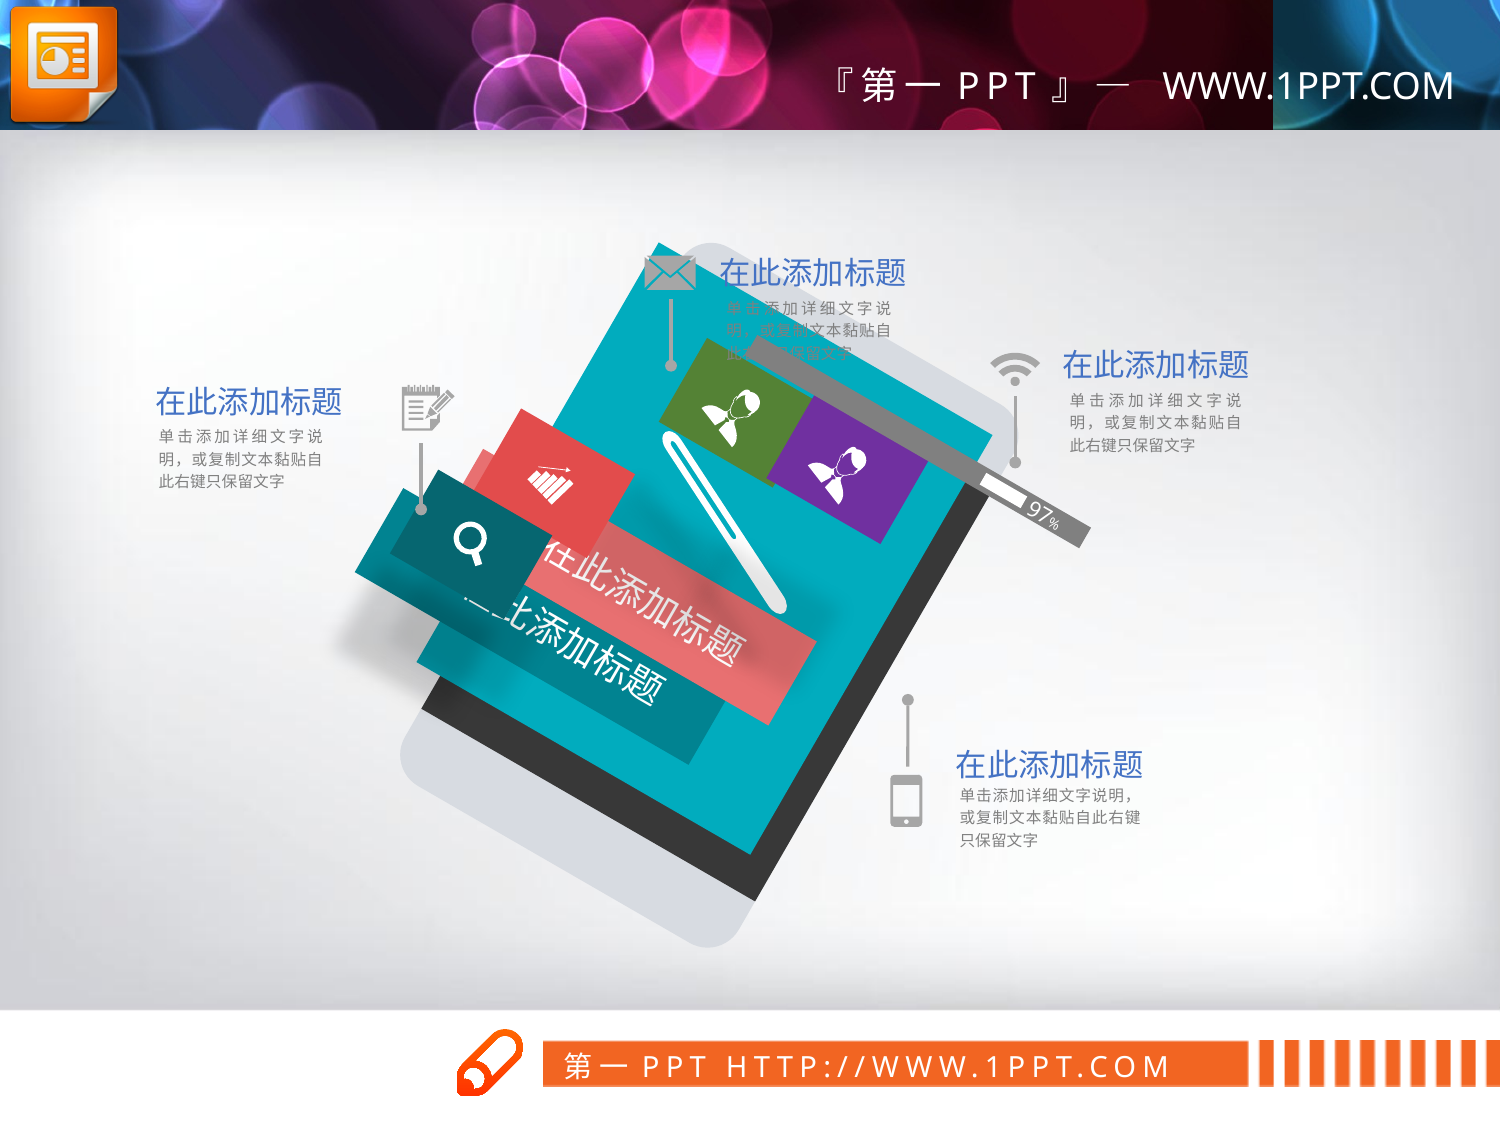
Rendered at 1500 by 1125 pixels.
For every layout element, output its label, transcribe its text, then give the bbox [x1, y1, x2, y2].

text_box 在此添加标题 [1047, 337, 1284, 391]
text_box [1008, 395, 1022, 469]
text_box 在此添加标题 [704, 246, 942, 299]
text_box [664, 298, 678, 372]
picture [543, 1040, 1500, 1087]
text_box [505, 417, 603, 550]
text_box 单击添加详细文字说明，或复制文本黏贴自此右键只保留文字 [711, 287, 901, 354]
text_box 在此添加标题 [1024, 738, 1178, 791]
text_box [644, 255, 696, 291]
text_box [414, 442, 428, 516]
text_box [398, 436, 456, 789]
text_box 单击添加详细文字说明，或复制文本黏贴自此右键只保留文字 [944, 774, 1156, 857]
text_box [798, 403, 897, 536]
picture [0, 0, 1500, 1012]
text_box 单击添加详细文字说明，或复制文本黏贴自此右键只保留文字 [143, 415, 338, 499]
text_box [997, 345, 1034, 381]
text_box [901, 693, 915, 767]
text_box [401, 384, 455, 431]
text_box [906, 248, 1011, 635]
text_box 在此添加标题 [140, 374, 364, 427]
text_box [422, 478, 520, 611]
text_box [890, 774, 923, 828]
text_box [461, 355, 948, 820]
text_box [951, 476, 1021, 789]
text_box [691, 346, 789, 479]
text_box 单击添加详细文字说明，或复制文本黏贴自此右键只保留文字 [1054, 379, 1257, 462]
